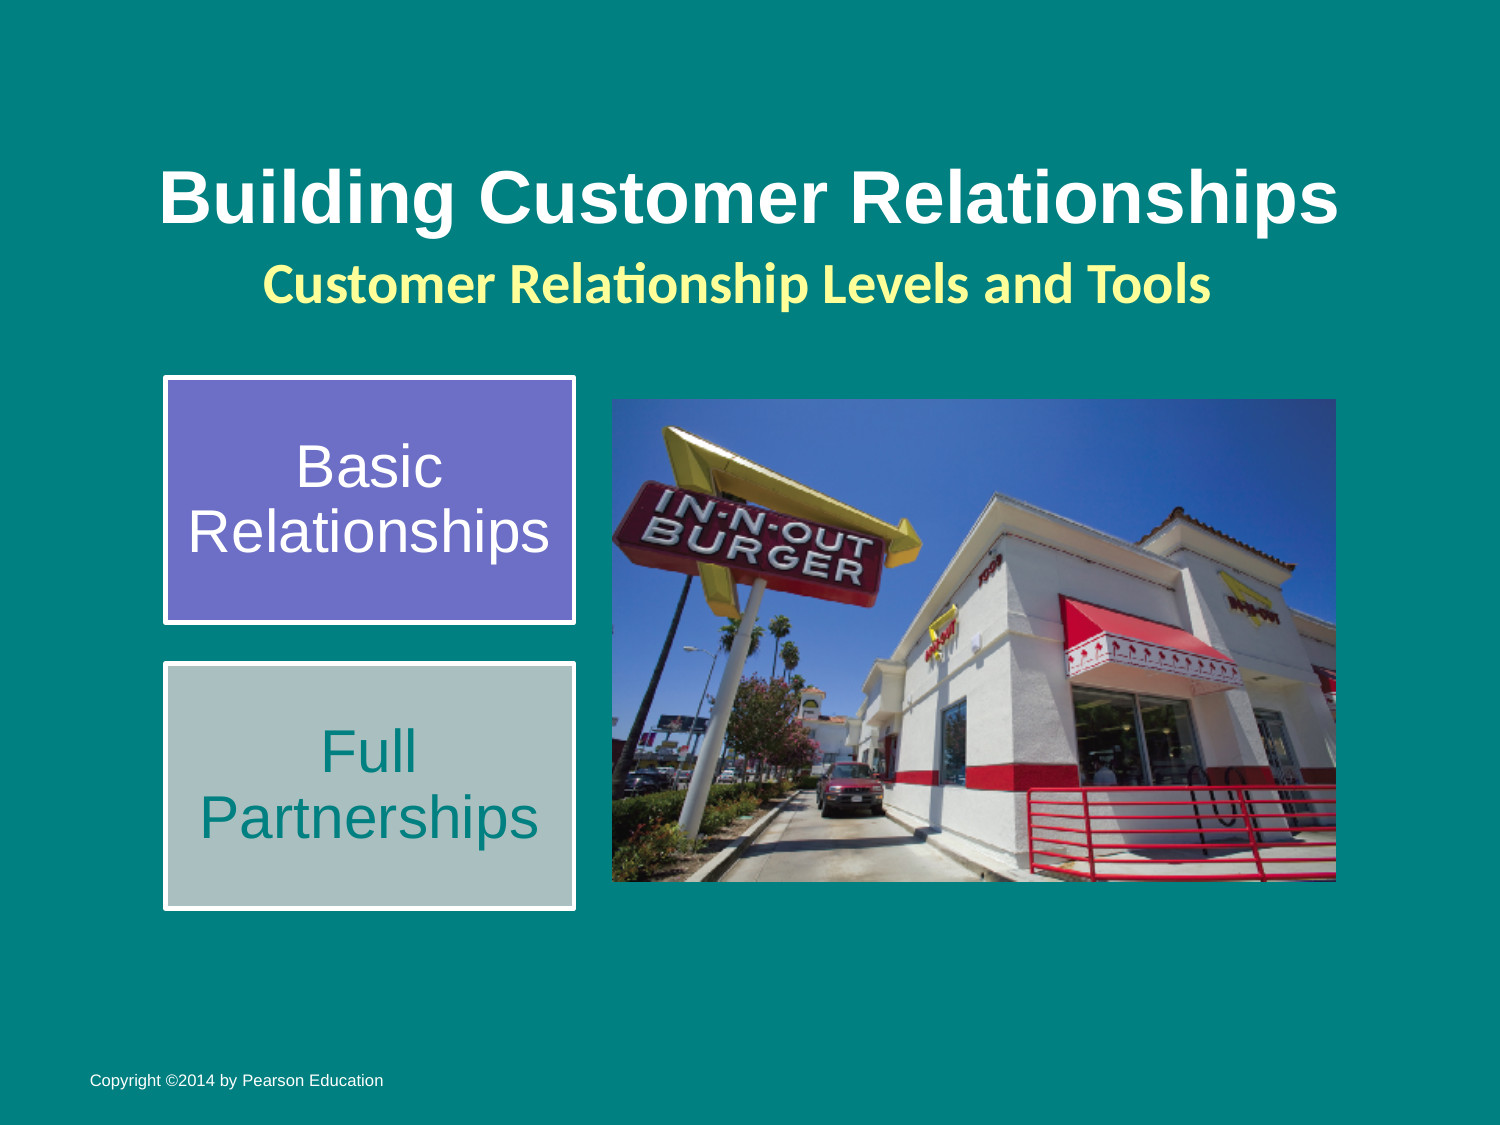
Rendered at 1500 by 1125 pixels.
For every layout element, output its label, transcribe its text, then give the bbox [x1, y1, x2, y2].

list Customer Relationship Levels and Tools [149, 237, 1326, 301]
title Building Customer Relationships [0, 99, 1500, 288]
text_box Copyright ©2014 by Pearson Education [74, 1062, 825, 1098]
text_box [150, 377, 589, 909]
picture [612, 399, 1337, 882]
